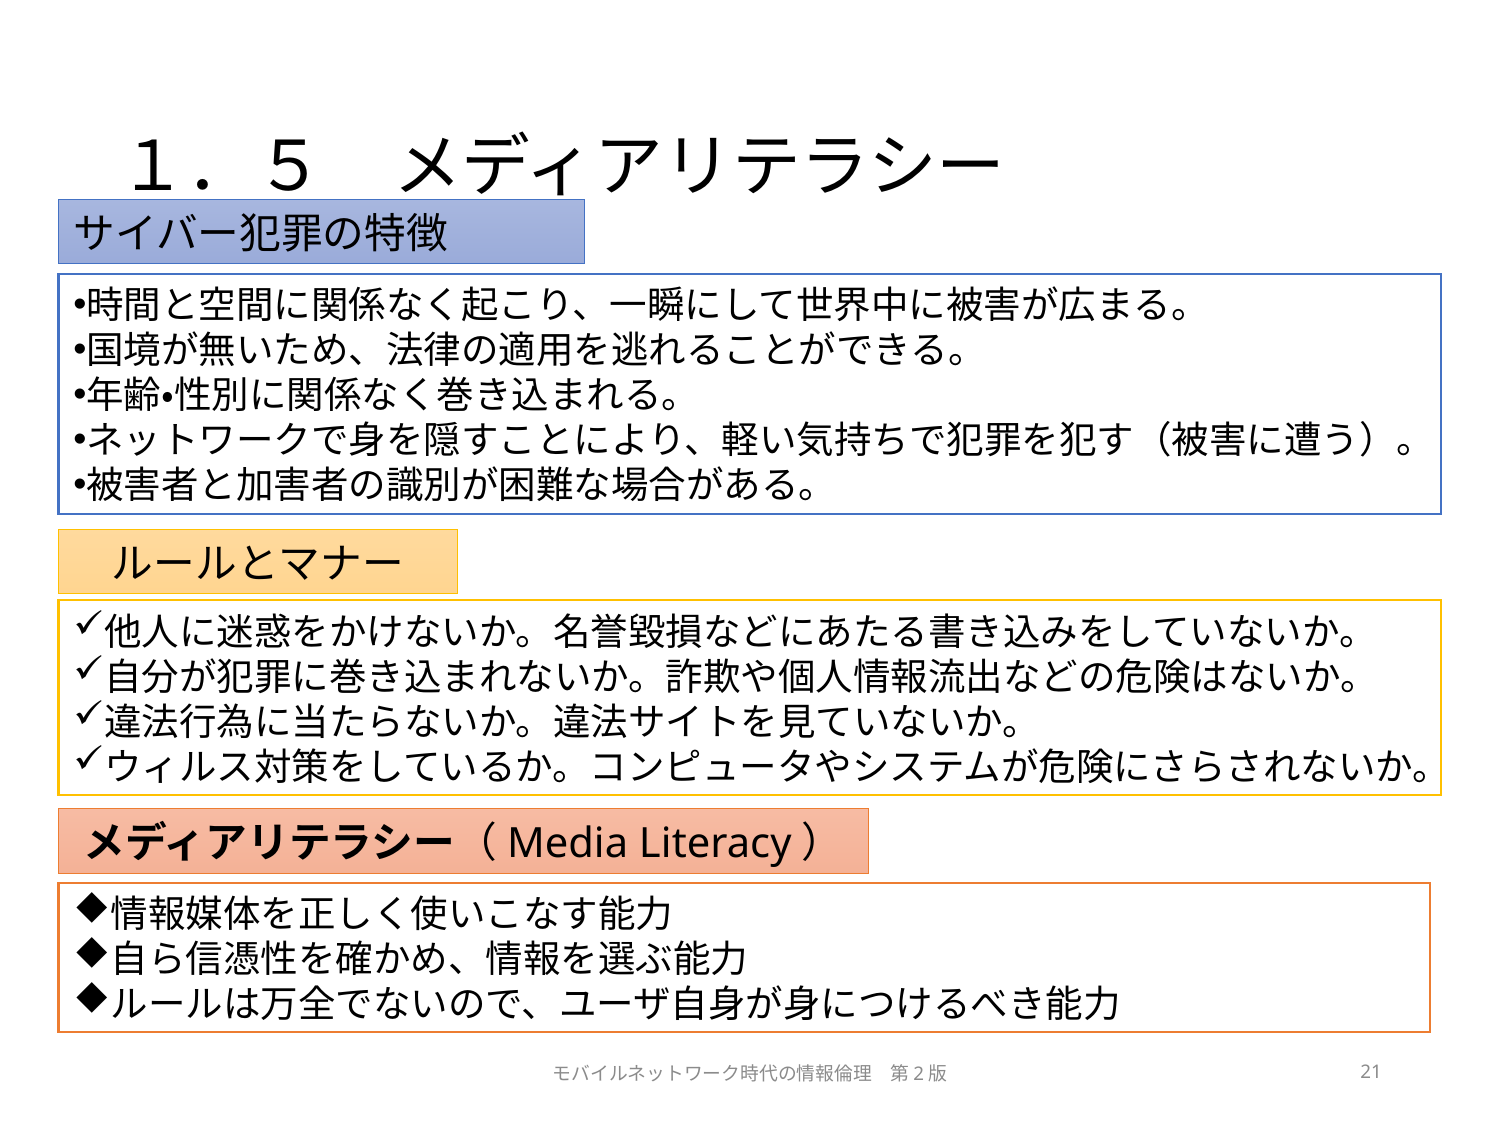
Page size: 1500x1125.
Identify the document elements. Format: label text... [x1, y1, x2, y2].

text_box 時間と空間に関係なく起こり、一瞬にして世界中に被害が広まる。 国境が無いため、法律の適用を逃れることができる。 年齢・性別に関係なく巻き込まれる。 ネットワークで身を隠すことにより、軽い気持ちで犯罪を犯す（被害に遭う）。 被害者と加害者の識別が困難な場合がある。 [57, 273, 1442, 515]
slide_number 21 [1059, 1042, 1397, 1103]
text_box 他人に迷惑をかけないか。名誉毀損などにあたる書き込みをしていないか。 自分が犯罪に巻き込まれないか。詐欺や個人情報流出などの危険はないか。 違法行為に当たらないか。違法サイトを見ていないか。 ウィルス対策をしているか。コンピュータやシステムが危険にさらされないか。 [57, 599, 1442, 796]
text_box メディアリテラシー（Media Literacy） [58, 808, 869, 874]
text_box ルールとマナー [58, 529, 458, 594]
text_box サイバー犯罪の特徴 [58, 199, 585, 264]
footer モバイルネットワーク時代の情報倫理 第2版 [496, 1042, 1004, 1103]
title １．５ メディアリテラシー [103, 59, 1397, 273]
text_box 情報媒体を正しく使いこなす能力 自ら信憑性を確かめ、情報を選ぶ能力 ルールは万全でないので、ユーザ自身が身につけるべき能力 [57, 882, 1431, 1033]
